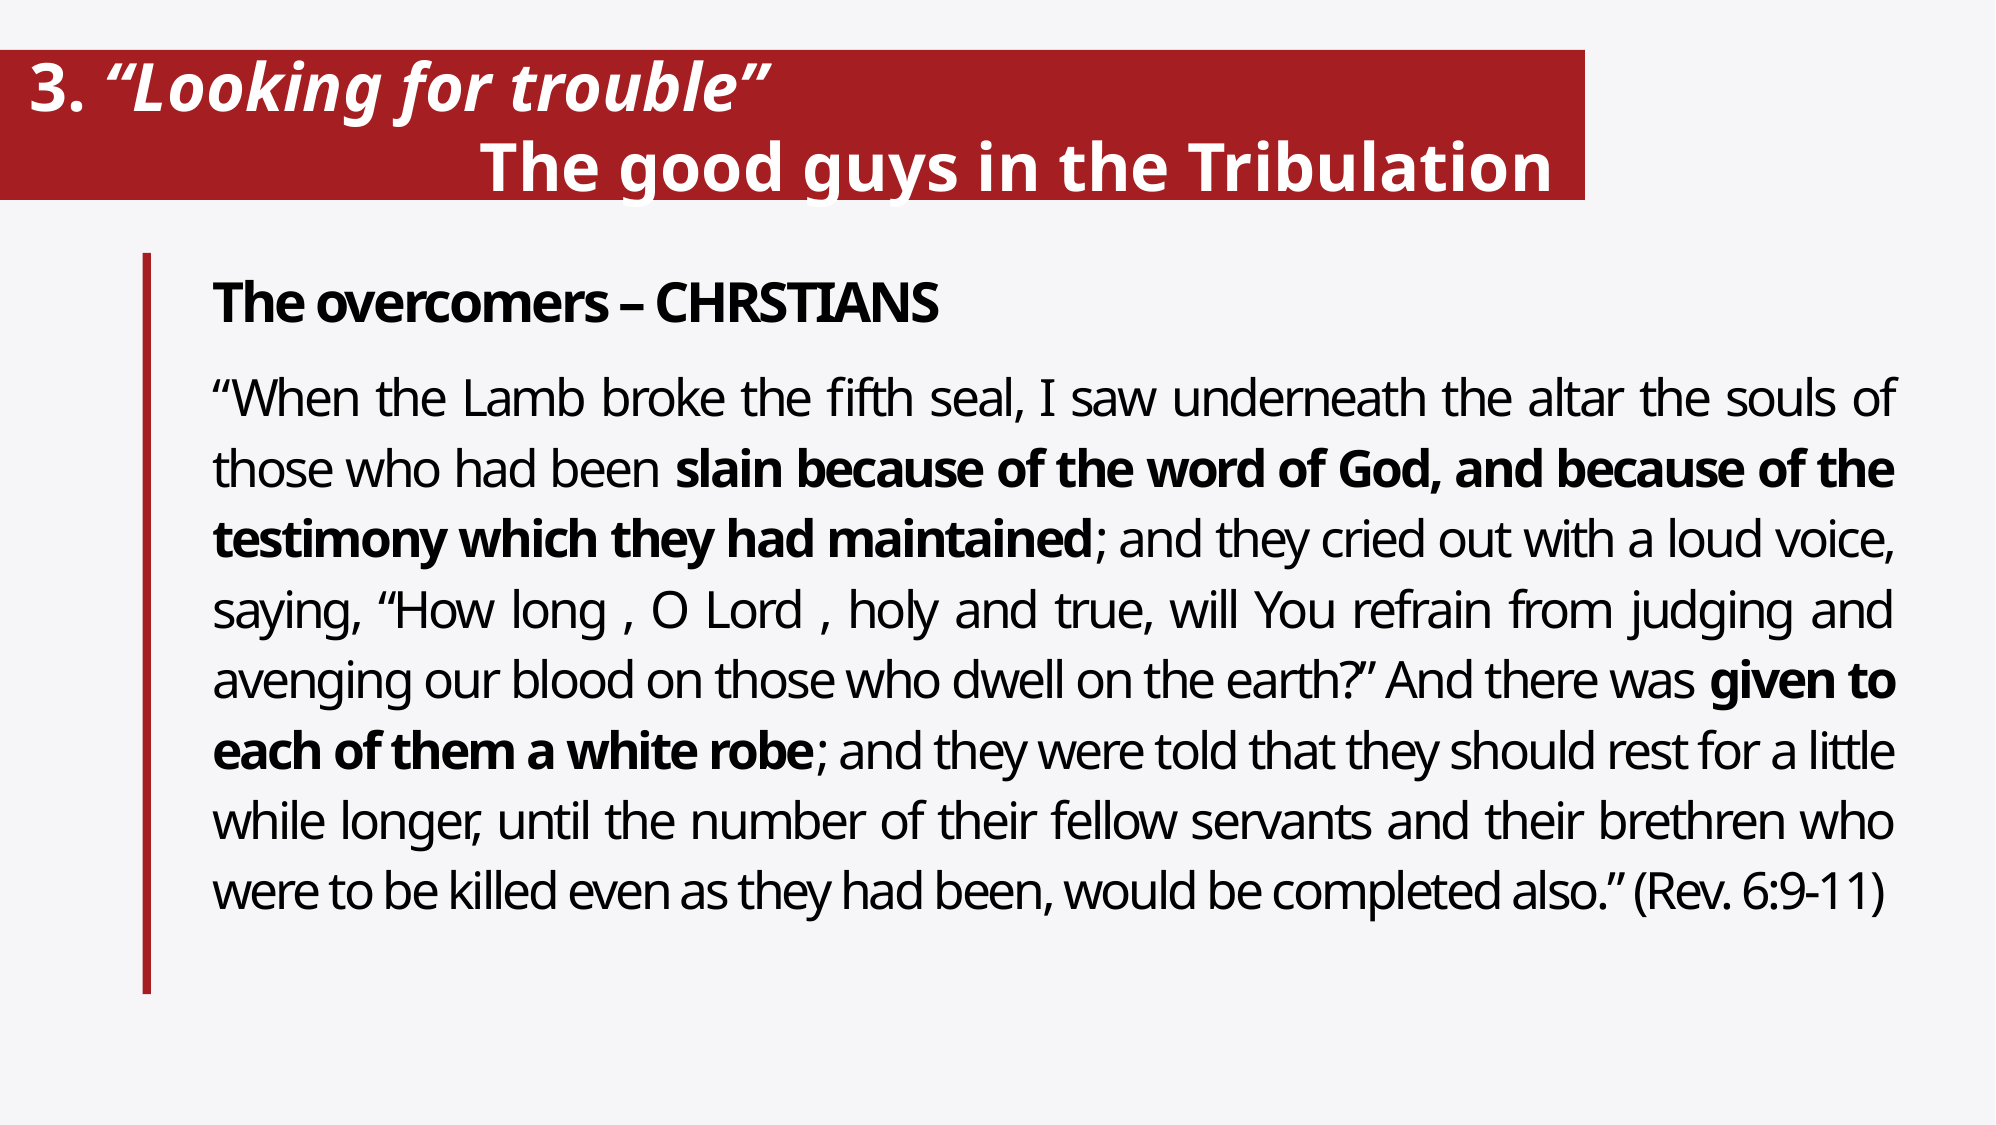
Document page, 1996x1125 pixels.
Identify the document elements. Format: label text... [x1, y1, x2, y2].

subtitle The overcomers – CHRSTIANS “When the Lamb broke the fifth seal, I saw underneath the altar the souls of those who had been slain because of the word of God, and because of the testimony which they had maintained; and they cried out with a loud voice, saying, “How long , O Lord , holy and true, will You refrain from judging and avenging our blood on those who dwell on the earth?” And there was given to each of them a white robe; and they were told that they should rest for a little while longer, until the number of their fellow servants and their brethren who were to be killed even as they had been, would be completed also.” (Rev. 6:9-11) [197, 249, 1910, 1000]
title 3. “Looking for trouble” The good guys in the Tribulation [14, 62, 1810, 188]
